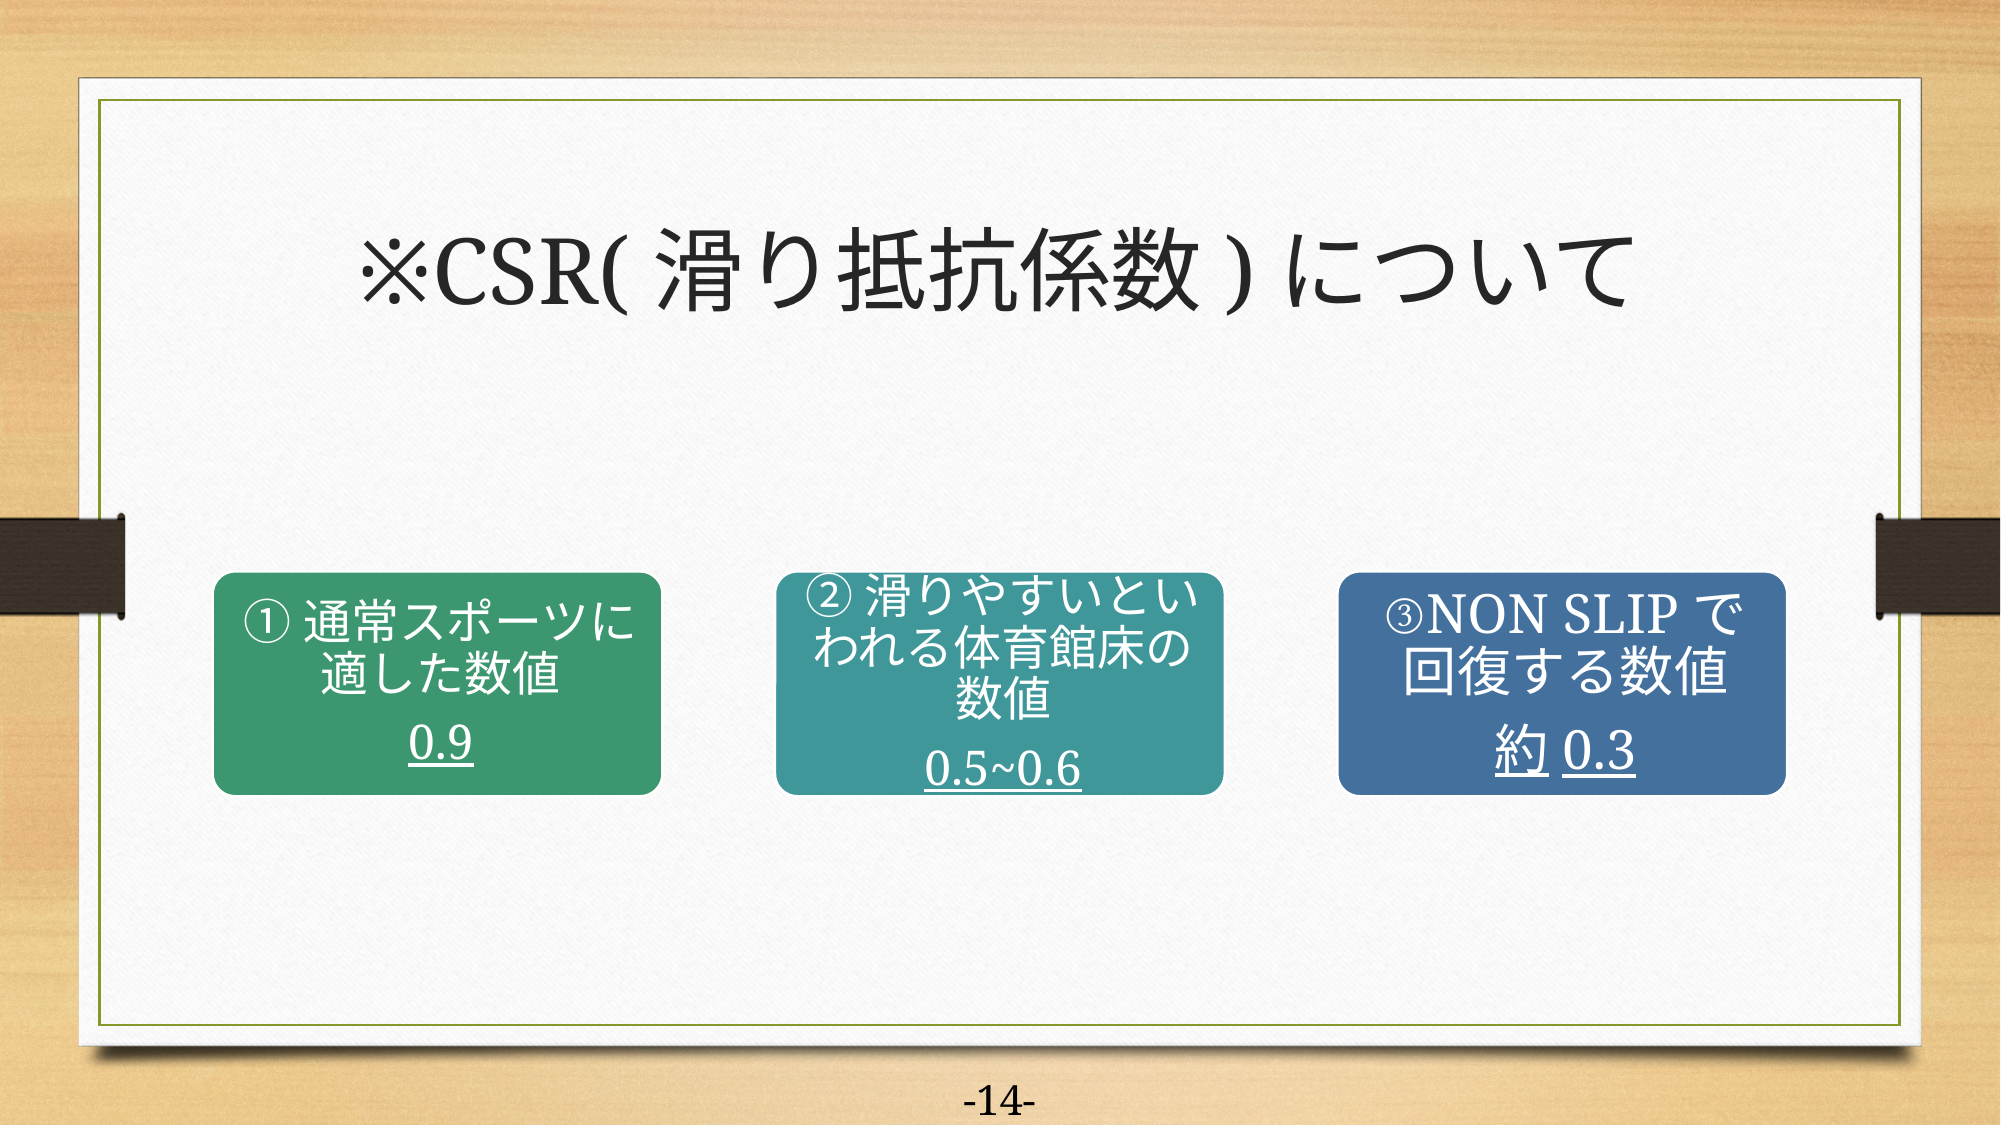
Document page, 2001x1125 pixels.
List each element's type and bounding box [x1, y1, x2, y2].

text_box [212, 438, 1788, 929]
text_box [0, 0, 2000, 1125]
